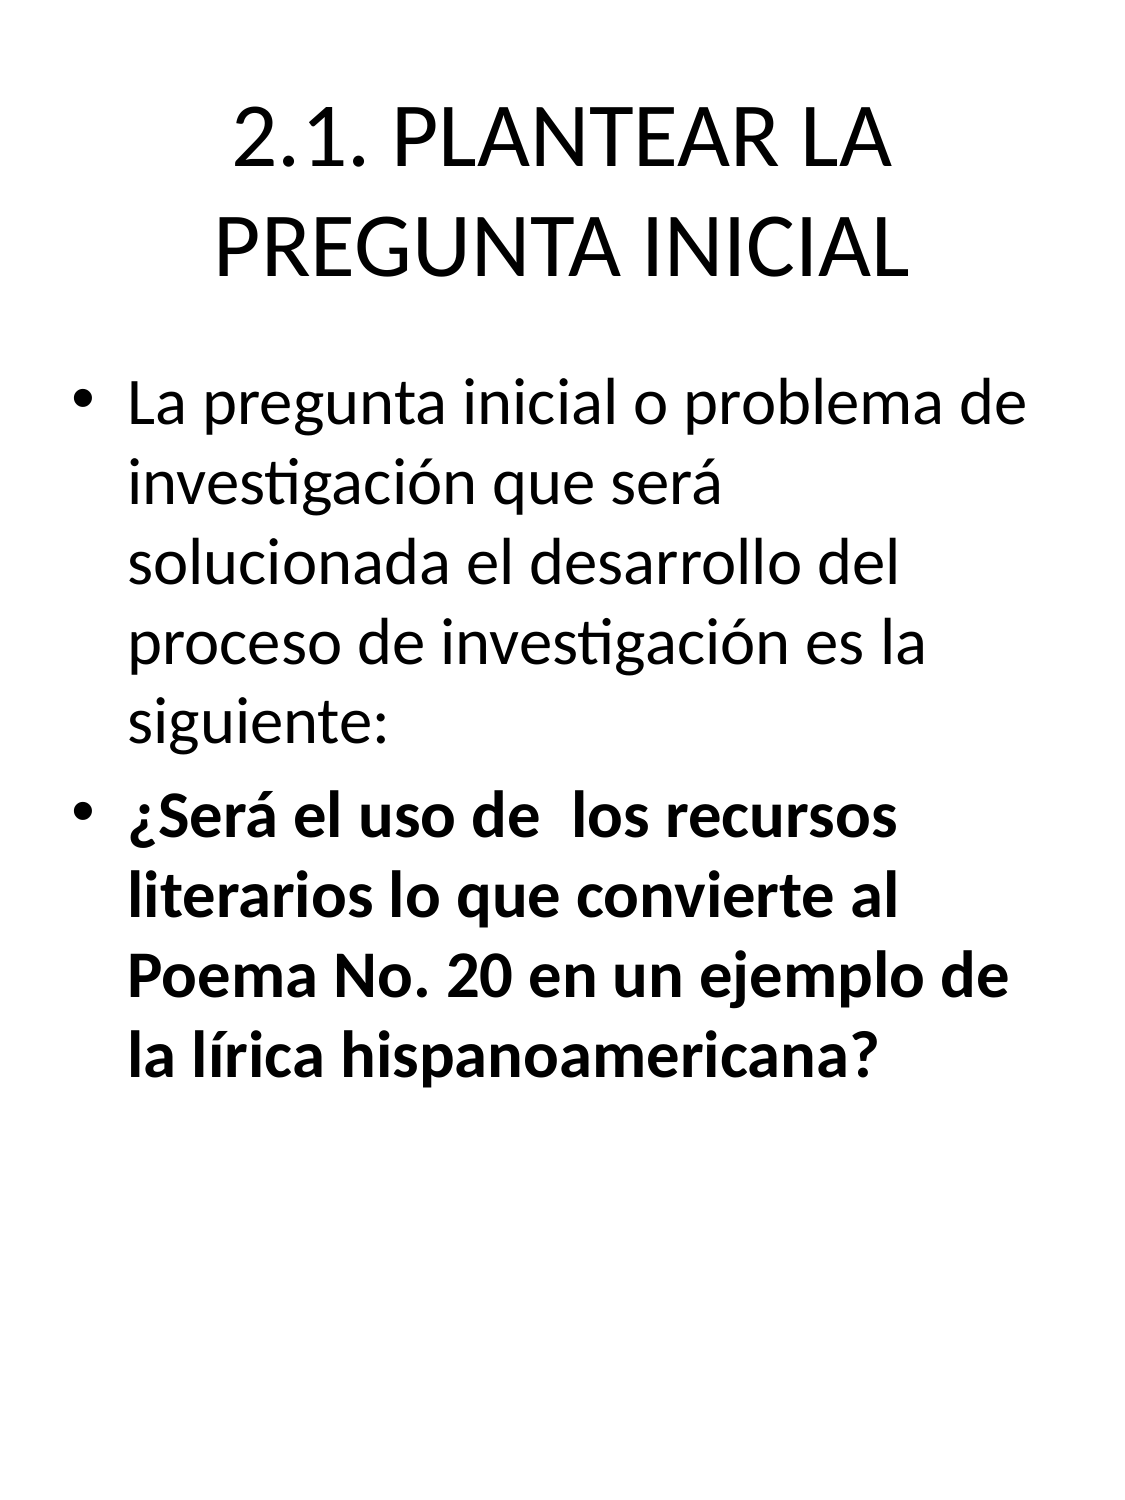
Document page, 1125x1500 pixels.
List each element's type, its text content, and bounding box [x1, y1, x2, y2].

list La pregunta inicial o problema de investigación que será solucionada el desarrollo del proceso de investigación es la siguiente: ¿Será el uso de los recursos literarios lo que convierte al Poema No. 20 en un ejemplo de la lírica hispanoamericana? [56, 350, 1069, 1340]
title 2.1. PLANTEAR LA PREGUNTA INICIAL [56, 60, 1069, 310]
